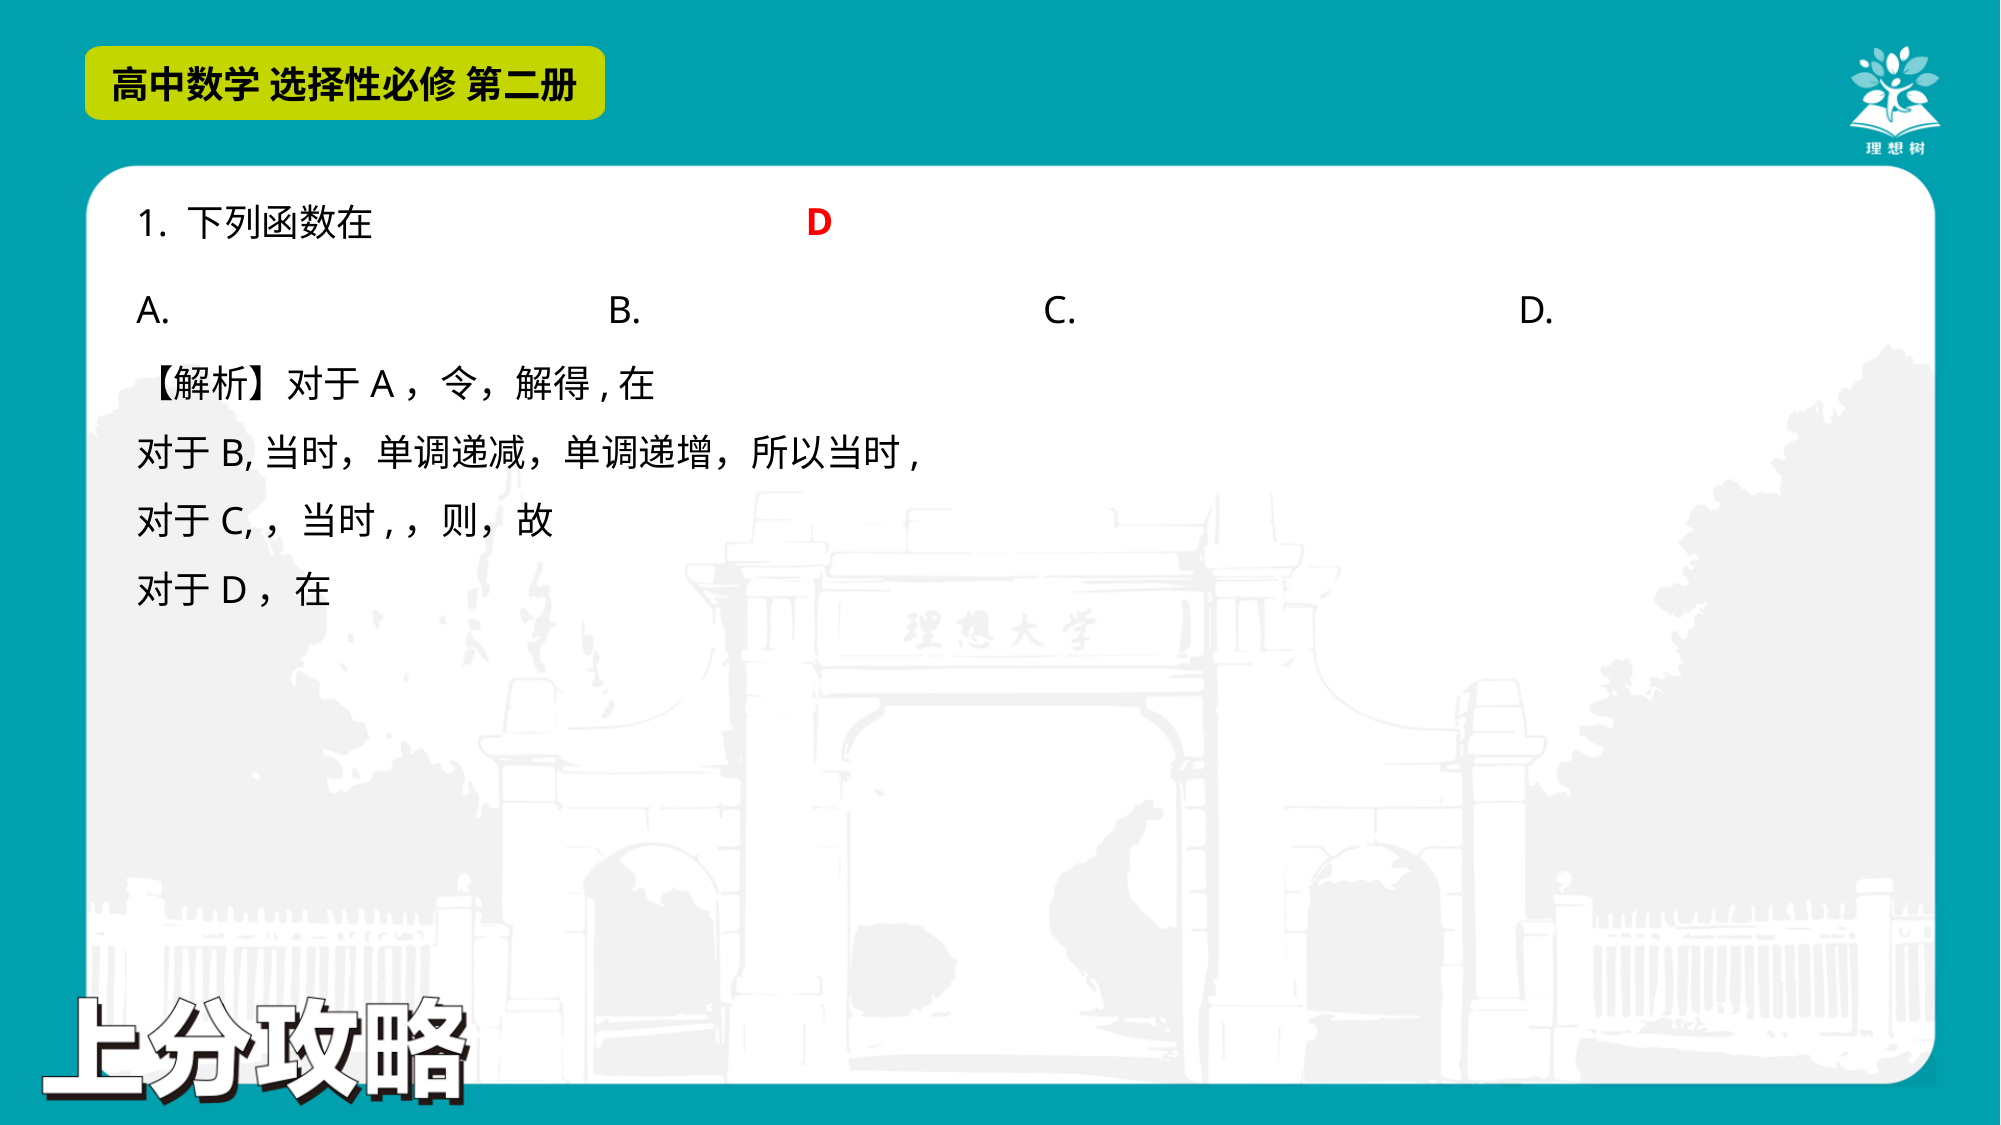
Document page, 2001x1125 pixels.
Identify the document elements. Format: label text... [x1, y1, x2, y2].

picture [0, 0, 2000, 1125]
text_box D [792, 176, 847, 237]
